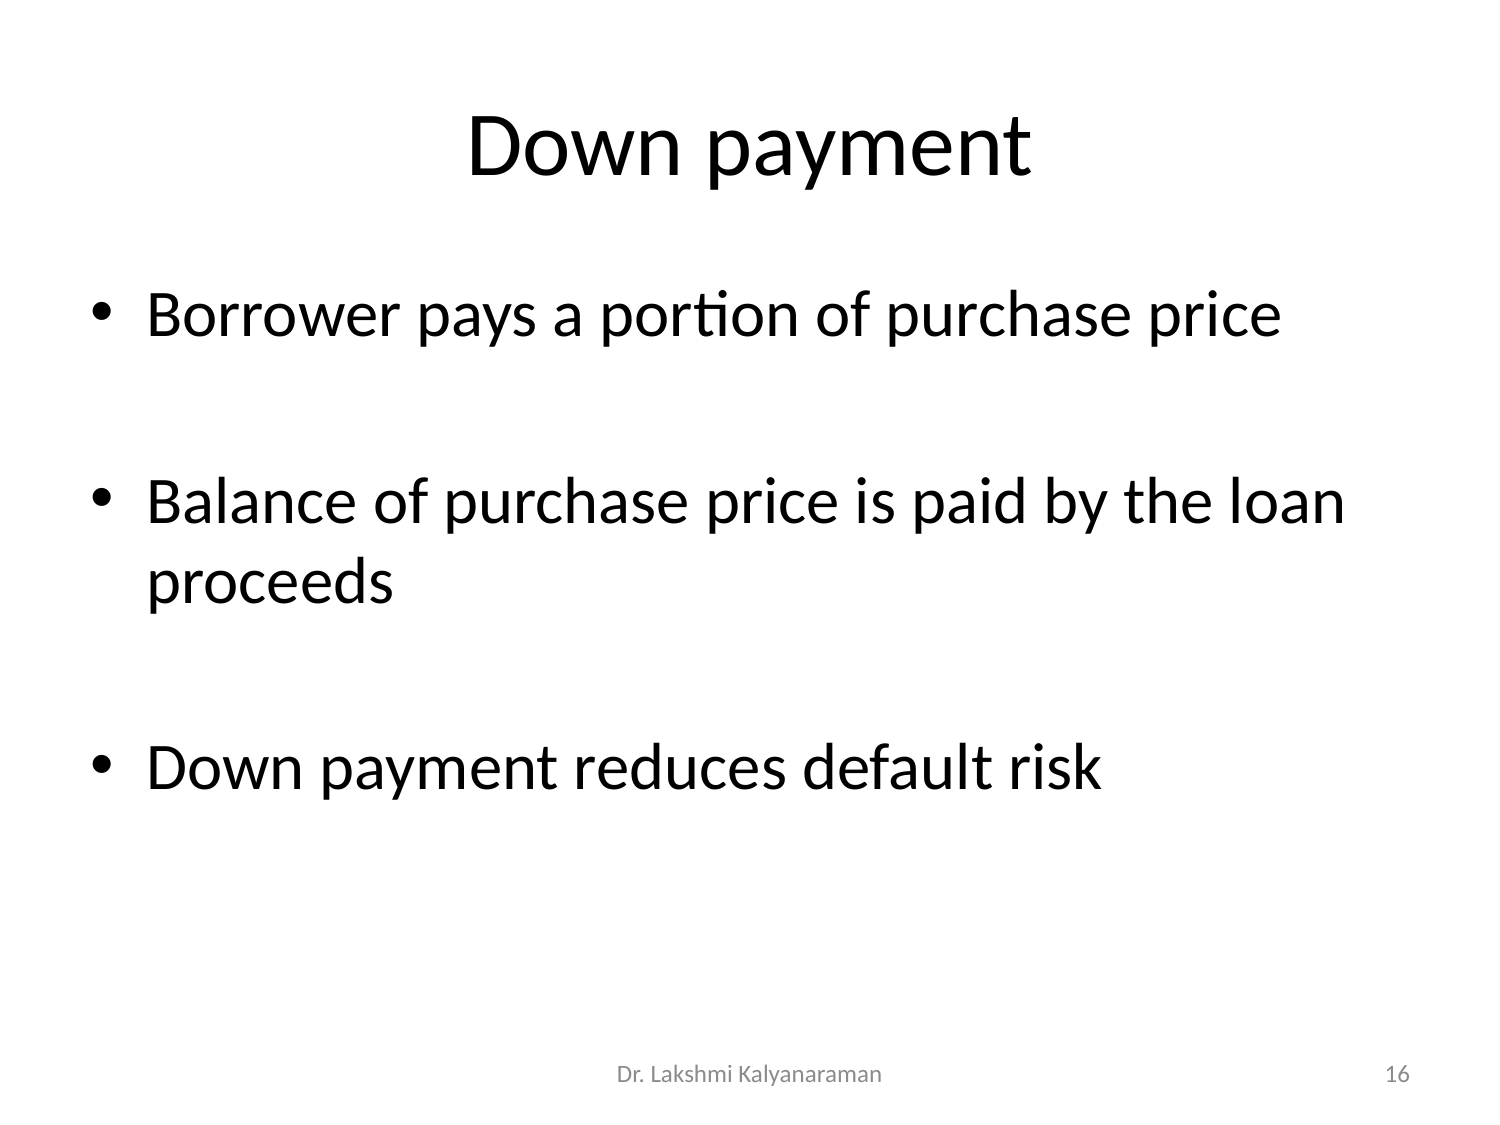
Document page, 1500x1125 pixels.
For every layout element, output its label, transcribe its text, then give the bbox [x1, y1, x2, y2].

slide_number 16 [1074, 1042, 1425, 1103]
title Down payment [75, 45, 1425, 233]
footer Dr. Lakshmi Kalyanaraman [512, 1042, 988, 1103]
list Borrower pays a portion of purchase price Balance of purchase price is paid by the loan proceeds Down payment reduces default risk [75, 262, 1425, 1005]
